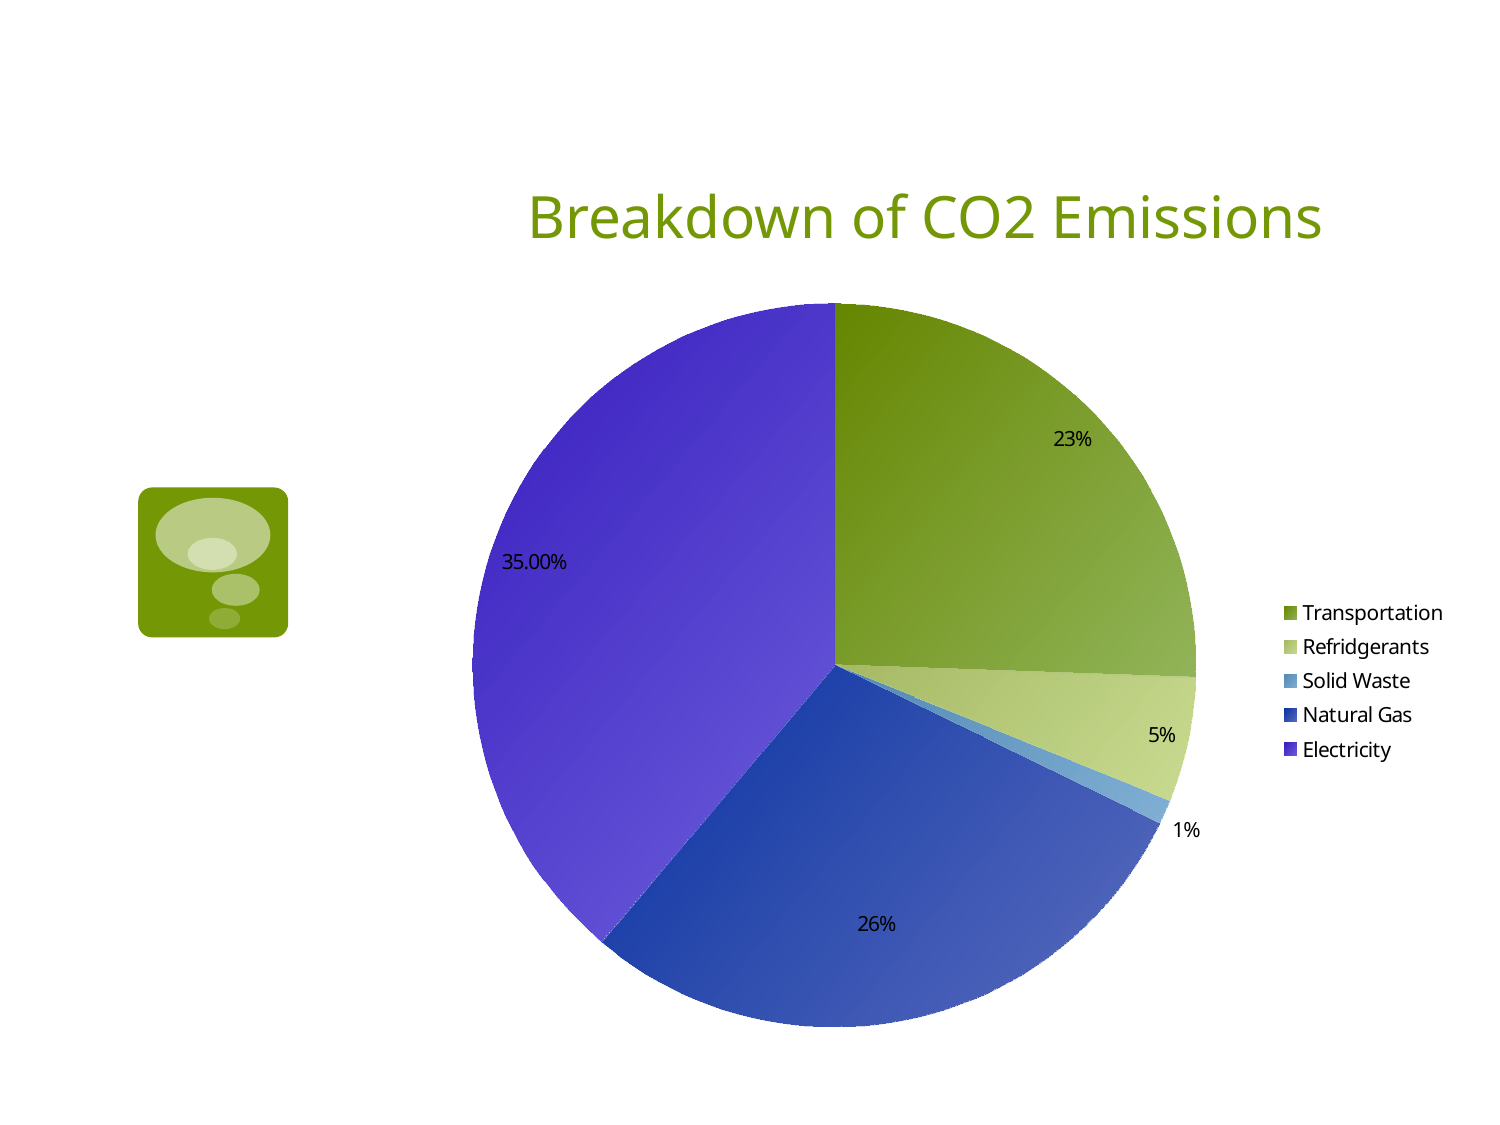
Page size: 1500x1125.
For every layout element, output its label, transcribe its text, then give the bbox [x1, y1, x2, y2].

title Breakdown of CO2 Emissions [512, 112, 1413, 258]
chart [411, 286, 1463, 1076]
